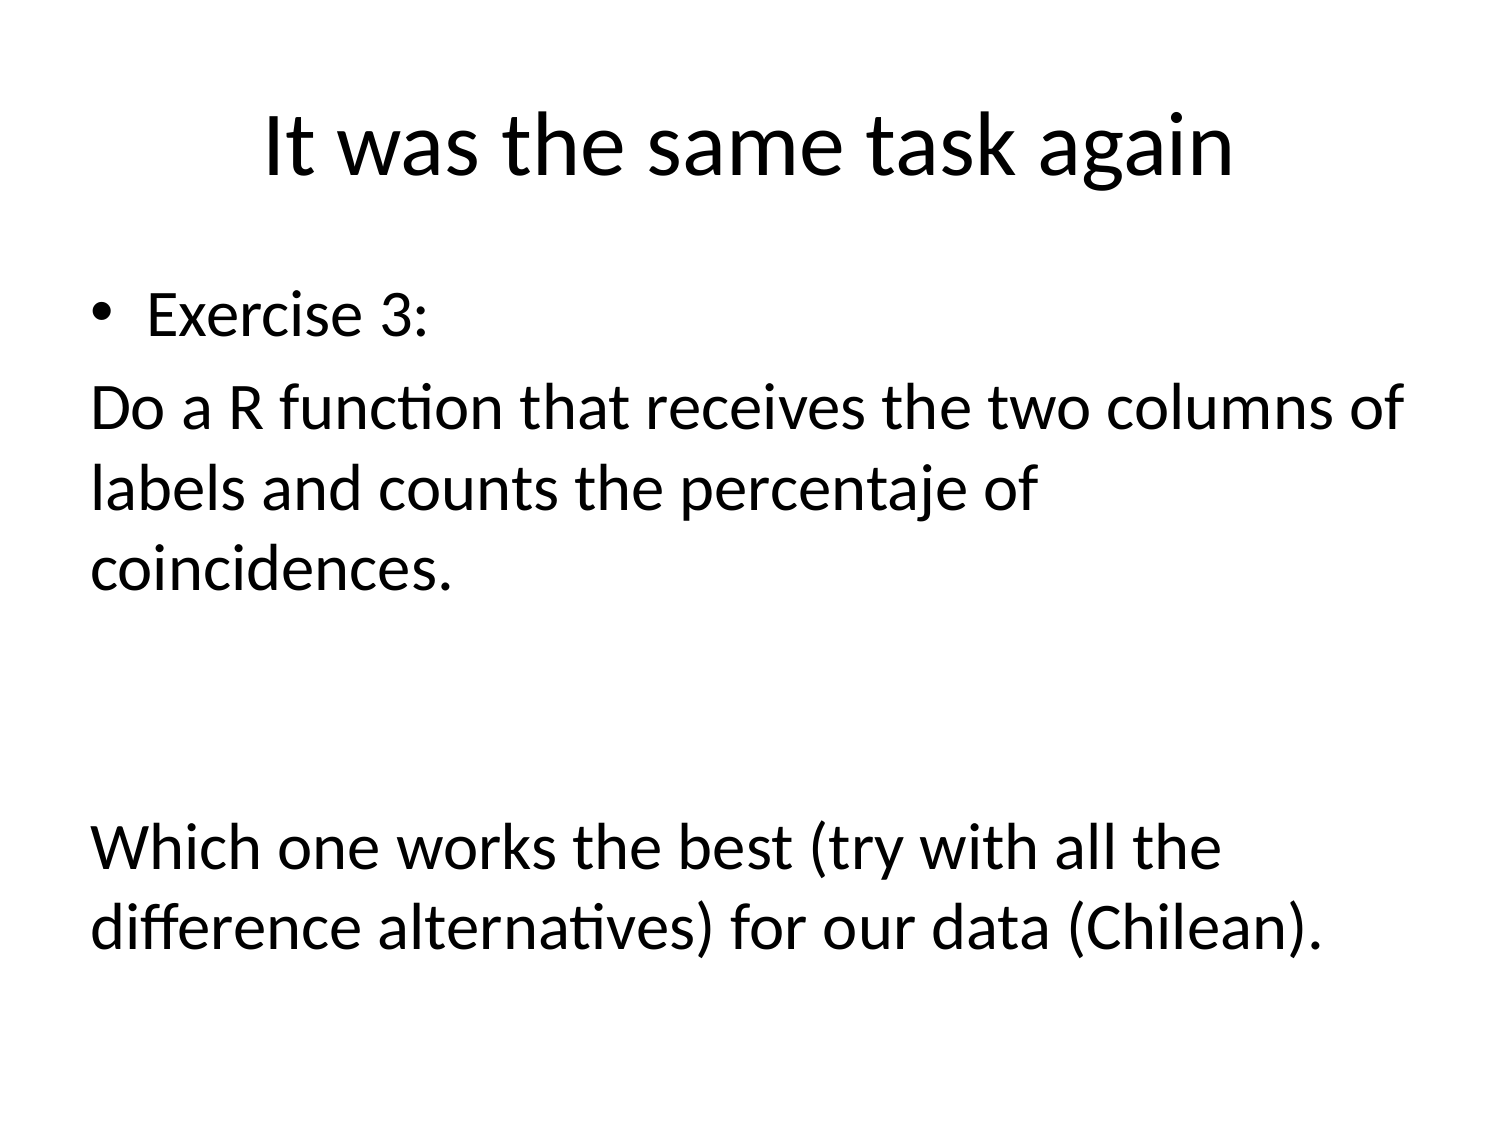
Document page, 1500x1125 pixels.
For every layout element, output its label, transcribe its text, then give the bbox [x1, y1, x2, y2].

title It was the same task again [75, 45, 1425, 233]
list Exercise 3: Do a R function that receives the two columns of labels and counts the percentaje of coincidences. Which one works the best (try with all the difference alternatives) for our data (Chilean). [75, 262, 1425, 1005]
